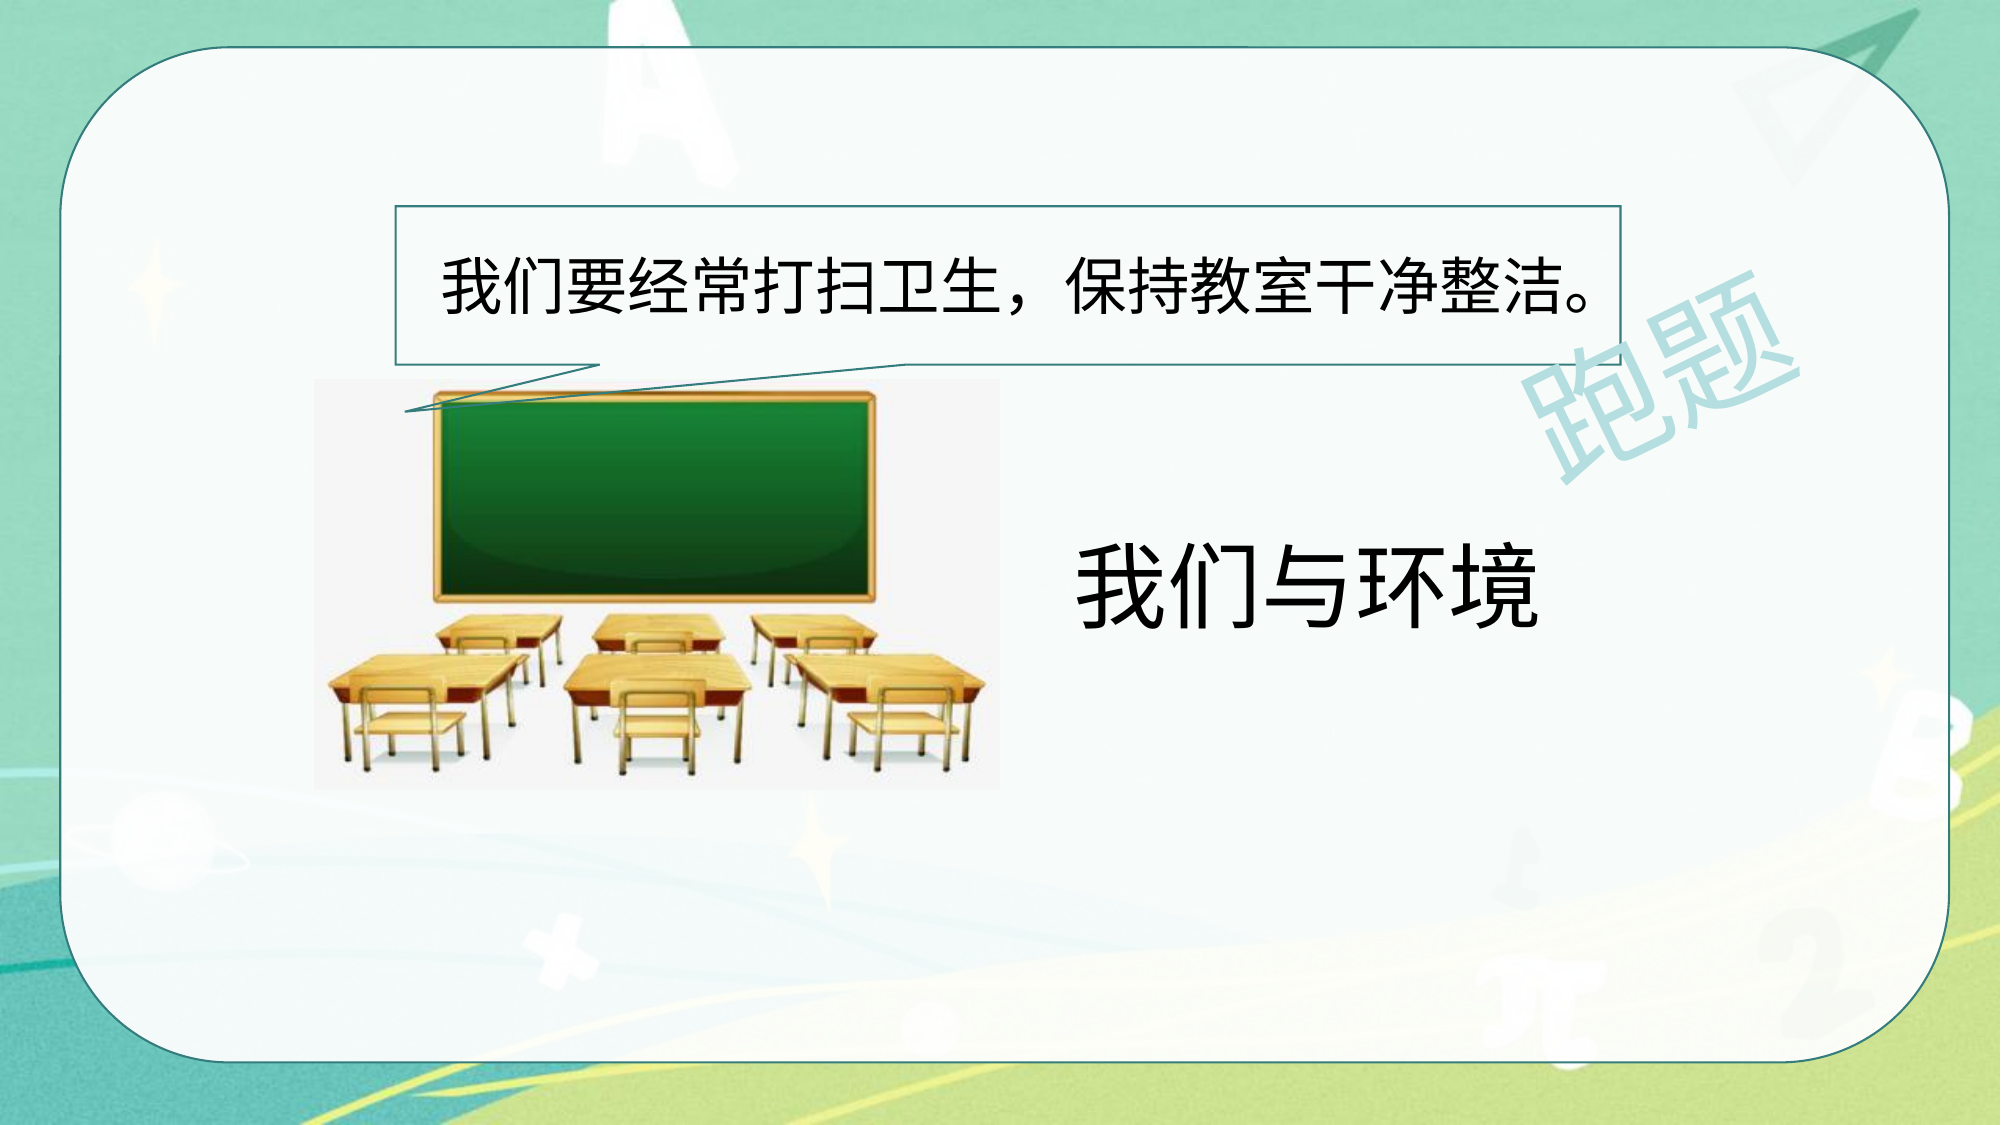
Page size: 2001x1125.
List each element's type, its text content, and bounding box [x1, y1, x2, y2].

picture [0, 0, 2000, 1125]
text_box 跑题 [1485, 212, 1869, 521]
text_box [394, 205, 1622, 379]
text_box 我们要经常打扫卫生，保持教室干净整洁。 [429, 242, 1640, 329]
text_box 我们与环境 [1062, 522, 1585, 646]
